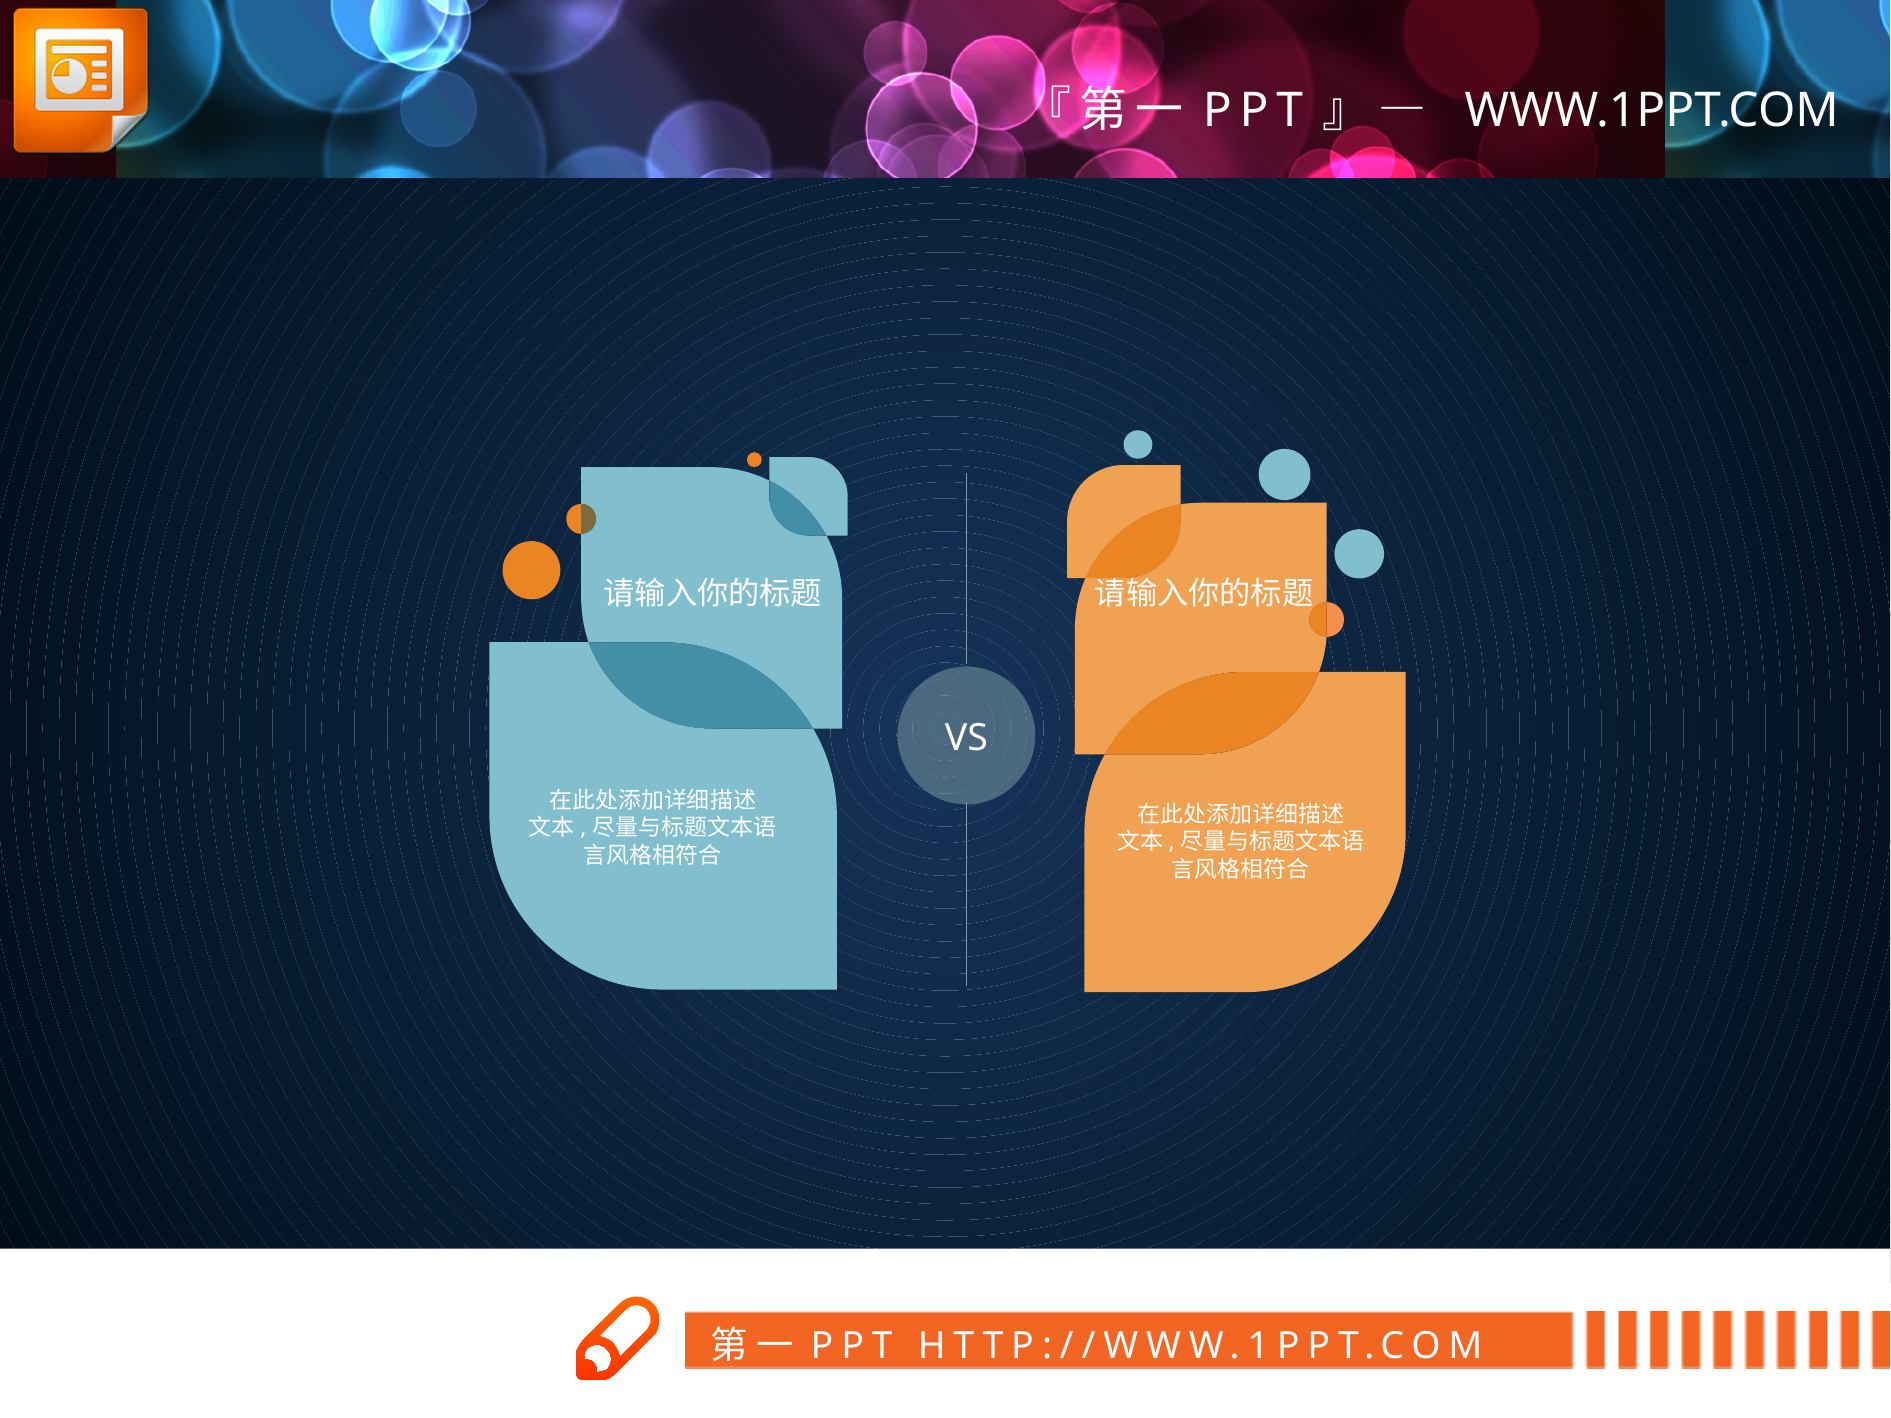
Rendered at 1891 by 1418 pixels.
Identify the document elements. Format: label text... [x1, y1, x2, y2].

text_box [1066, 430, 1406, 993]
picture [685, 1311, 1891, 1369]
text_box VS [967, 666, 1036, 805]
text_box 请输入你的标题 [848, 563, 853, 620]
picture [0, 0, 1891, 178]
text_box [489, 452, 848, 990]
text_box VS [897, 666, 966, 805]
